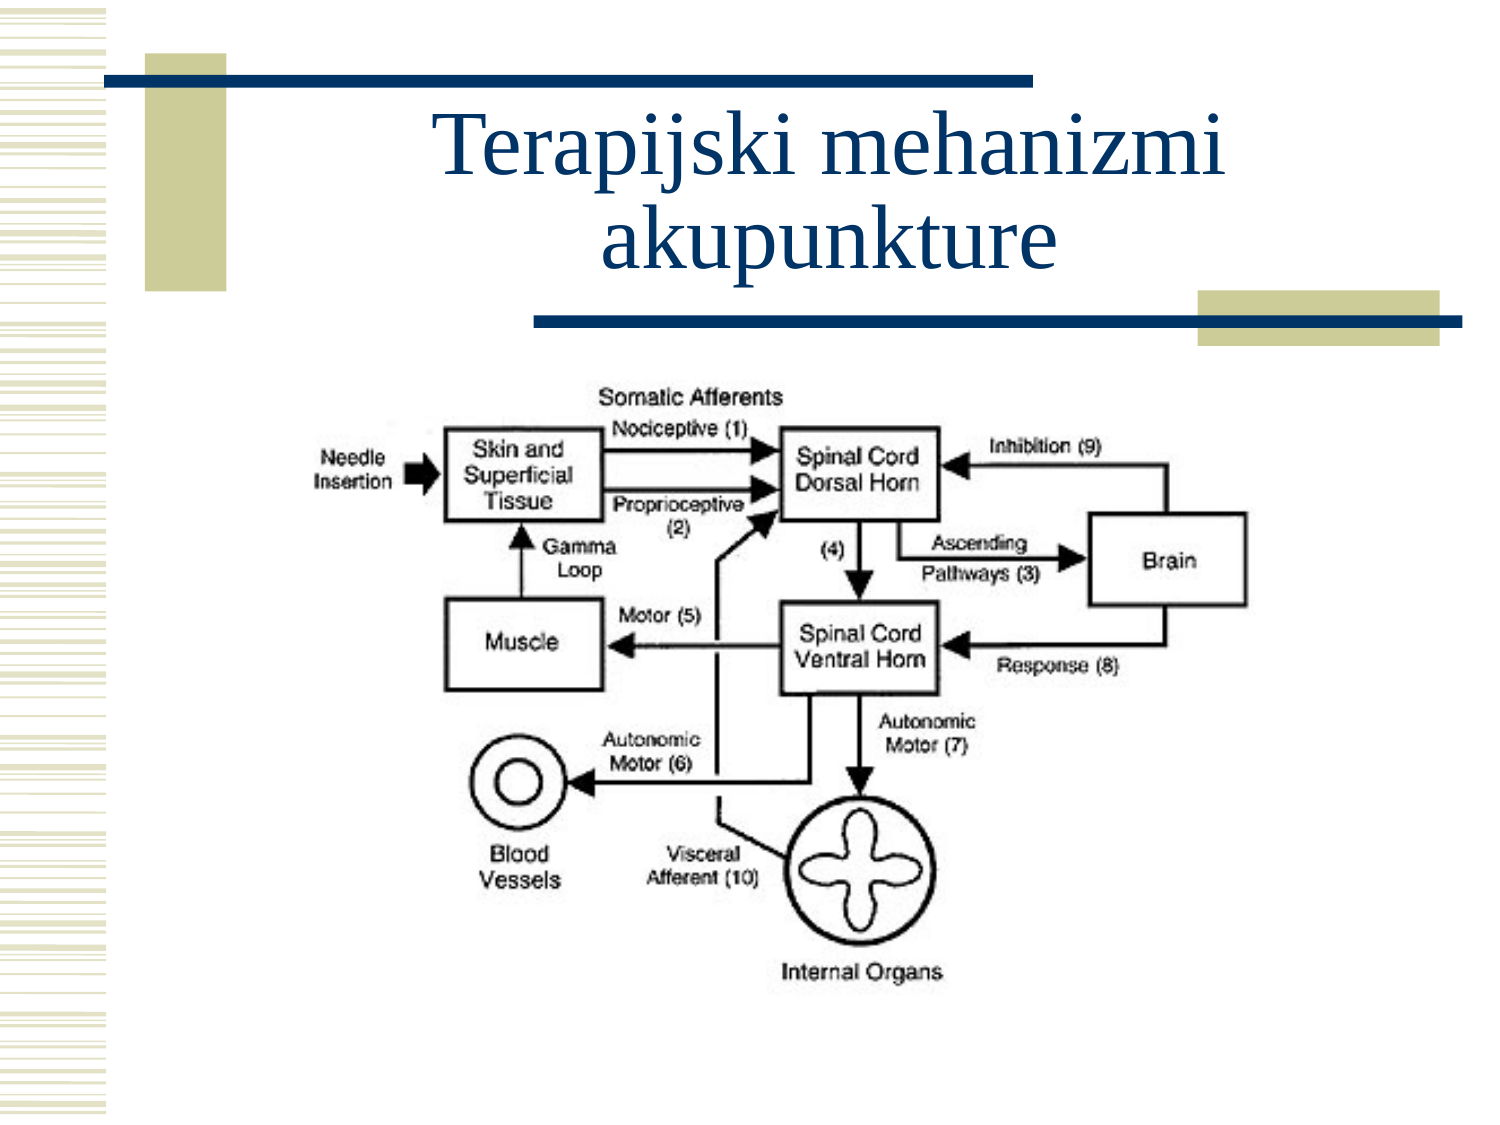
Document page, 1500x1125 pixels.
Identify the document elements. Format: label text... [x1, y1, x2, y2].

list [297, 362, 1274, 1001]
title Terapijski mehanizmi akupunkture [224, 99, 1436, 288]
